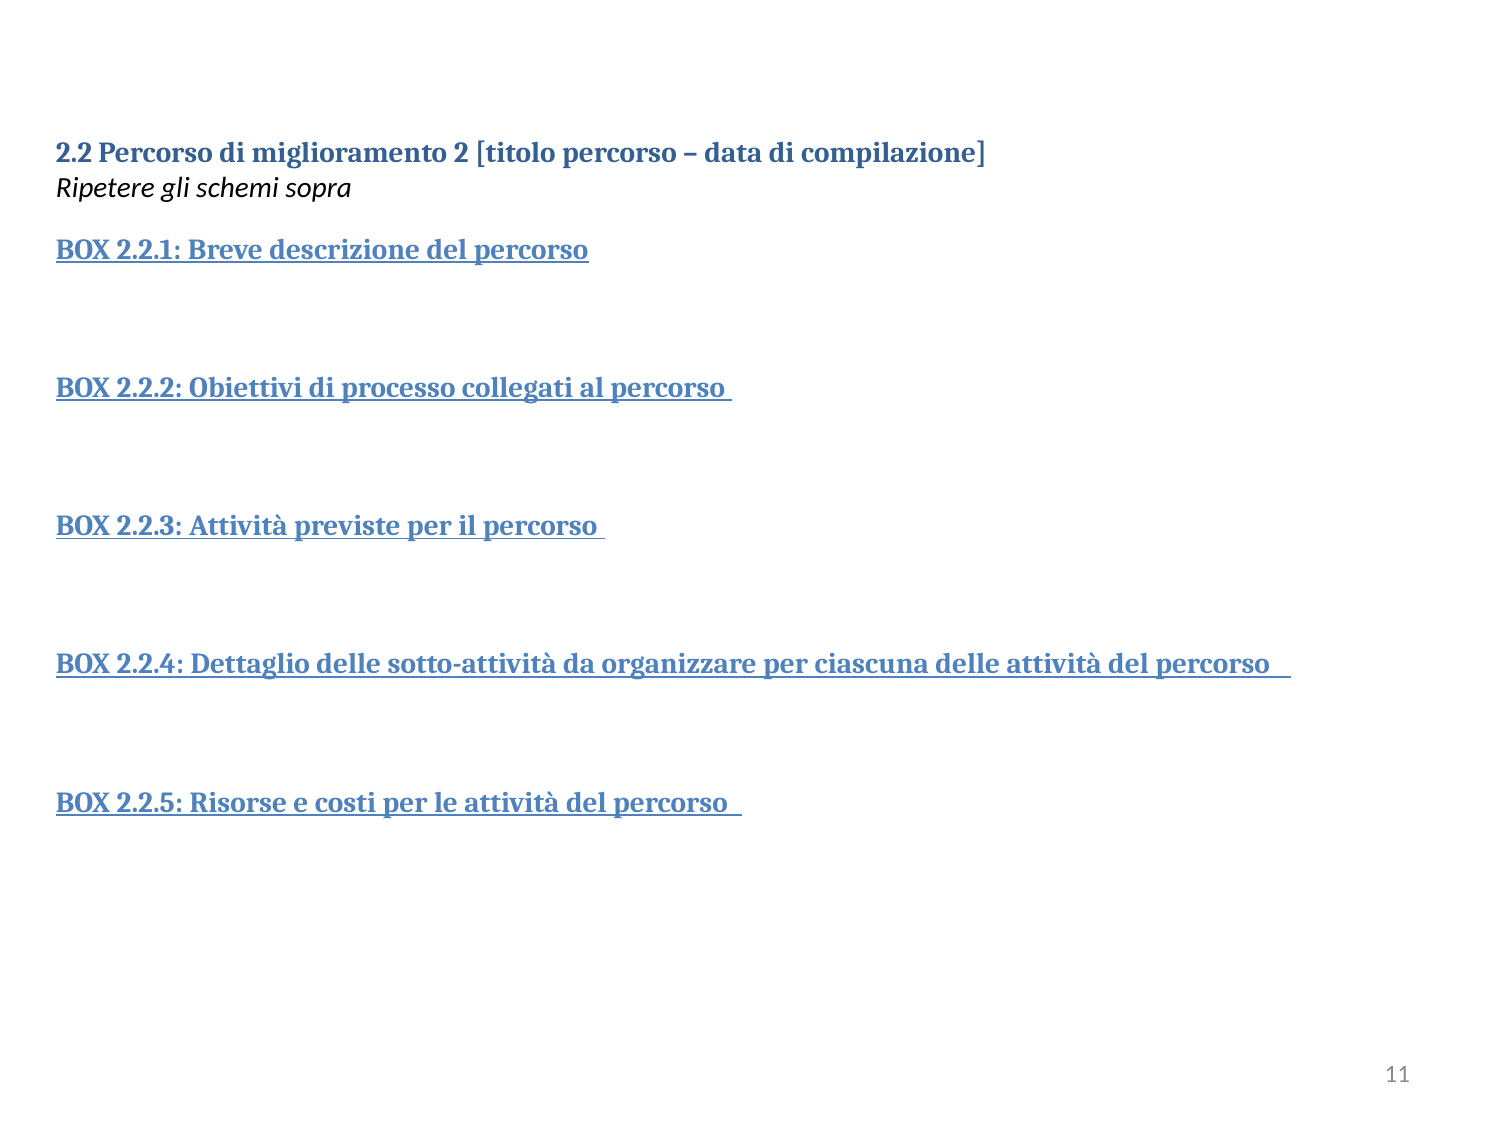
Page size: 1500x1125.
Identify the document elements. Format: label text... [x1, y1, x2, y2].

slide_number 11 [1074, 1042, 1425, 1103]
text_box 2.2 Percorso di miglioramento 2 [titolo percorso – data di compilazione] Ripetere gli schemi sopra BOX 2.2.1: Breve descrizione del percorso BOX 2.2.2: Obiettivi di processo collegati al percorso BOX 2.2.3: Attività previste per il percorso BOX 2.2.4: Dettaglio delle sotto-attività da organizzare per ciascuna delle attività del percorso BOX 2.2.5: Risorse e costi per le attività del percorso [41, 125, 1447, 866]
